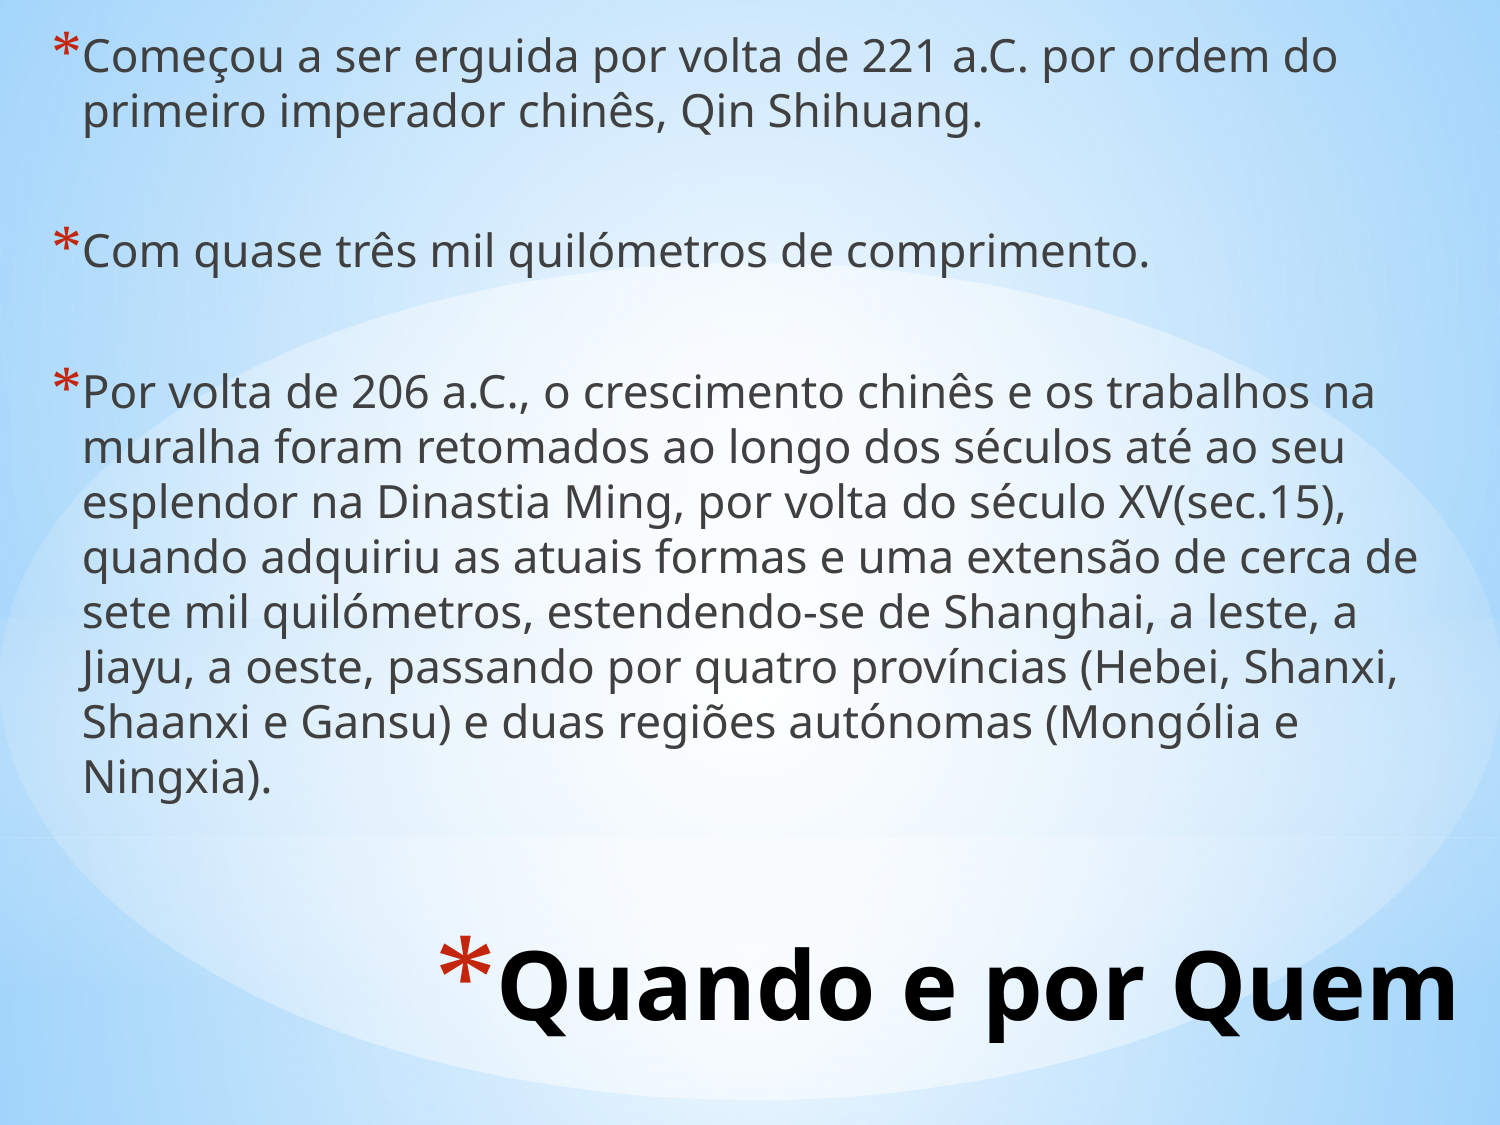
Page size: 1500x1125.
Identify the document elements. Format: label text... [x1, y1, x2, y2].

title Quando e por Quem [407, 916, 1476, 1105]
list Começou a ser erguida por volta de 221 a.C. por ordem do primeiro imperador chinês, Qin Shihuang. Com quase três mil quilómetros de comprimento. Por volta de 206 a.C., o crescimento chinês e os trabalhos na muralha foram retomados ao longo dos séculos até ao seu esplendor na Dinastia Ming, por volta do século XV(sec.15), quando adquiriu as atuais formas e uma extensão de cerca de sete mil quilómetros, estendendo-se de Shanghai, a leste, a Jiayu, a oeste, passando por quatro províncias (Hebei, Shanxi, Shaanxi e Gansu) e duas regiões autónomas (Mongólia e Ningxia). [29, 19, 1483, 870]
